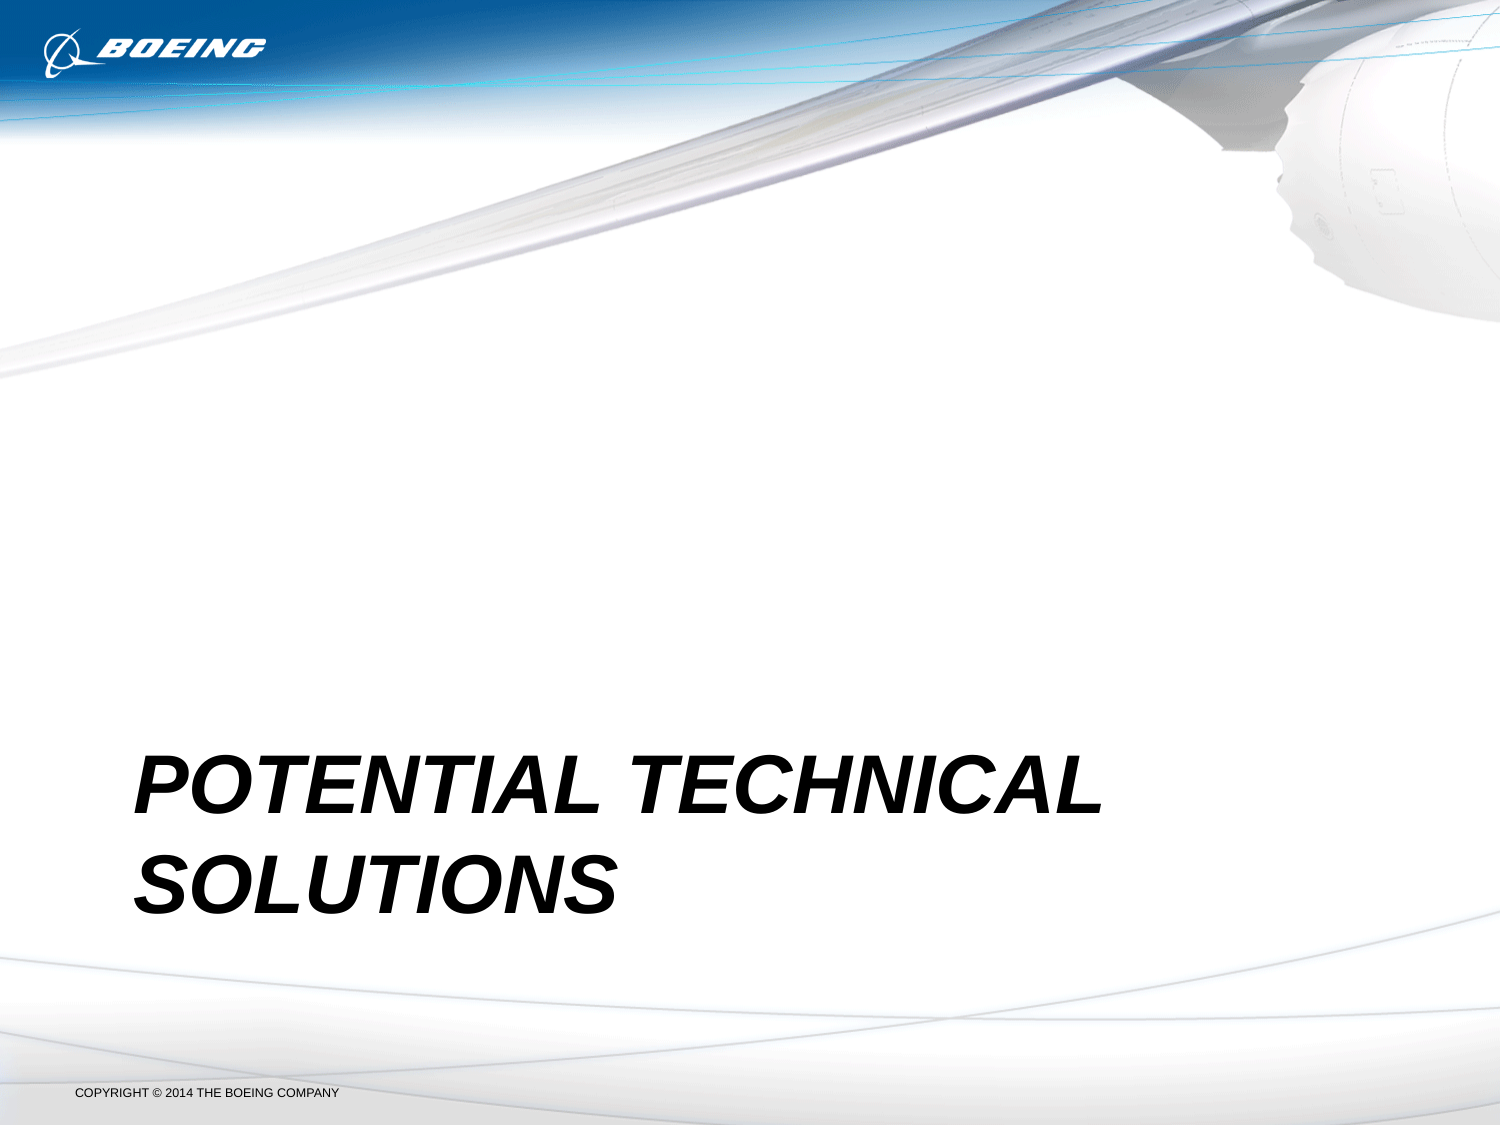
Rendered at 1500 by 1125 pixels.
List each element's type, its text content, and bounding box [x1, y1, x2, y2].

picture [0, 0, 1500, 1125]
title Potential technical solutions [118, 722, 1394, 947]
